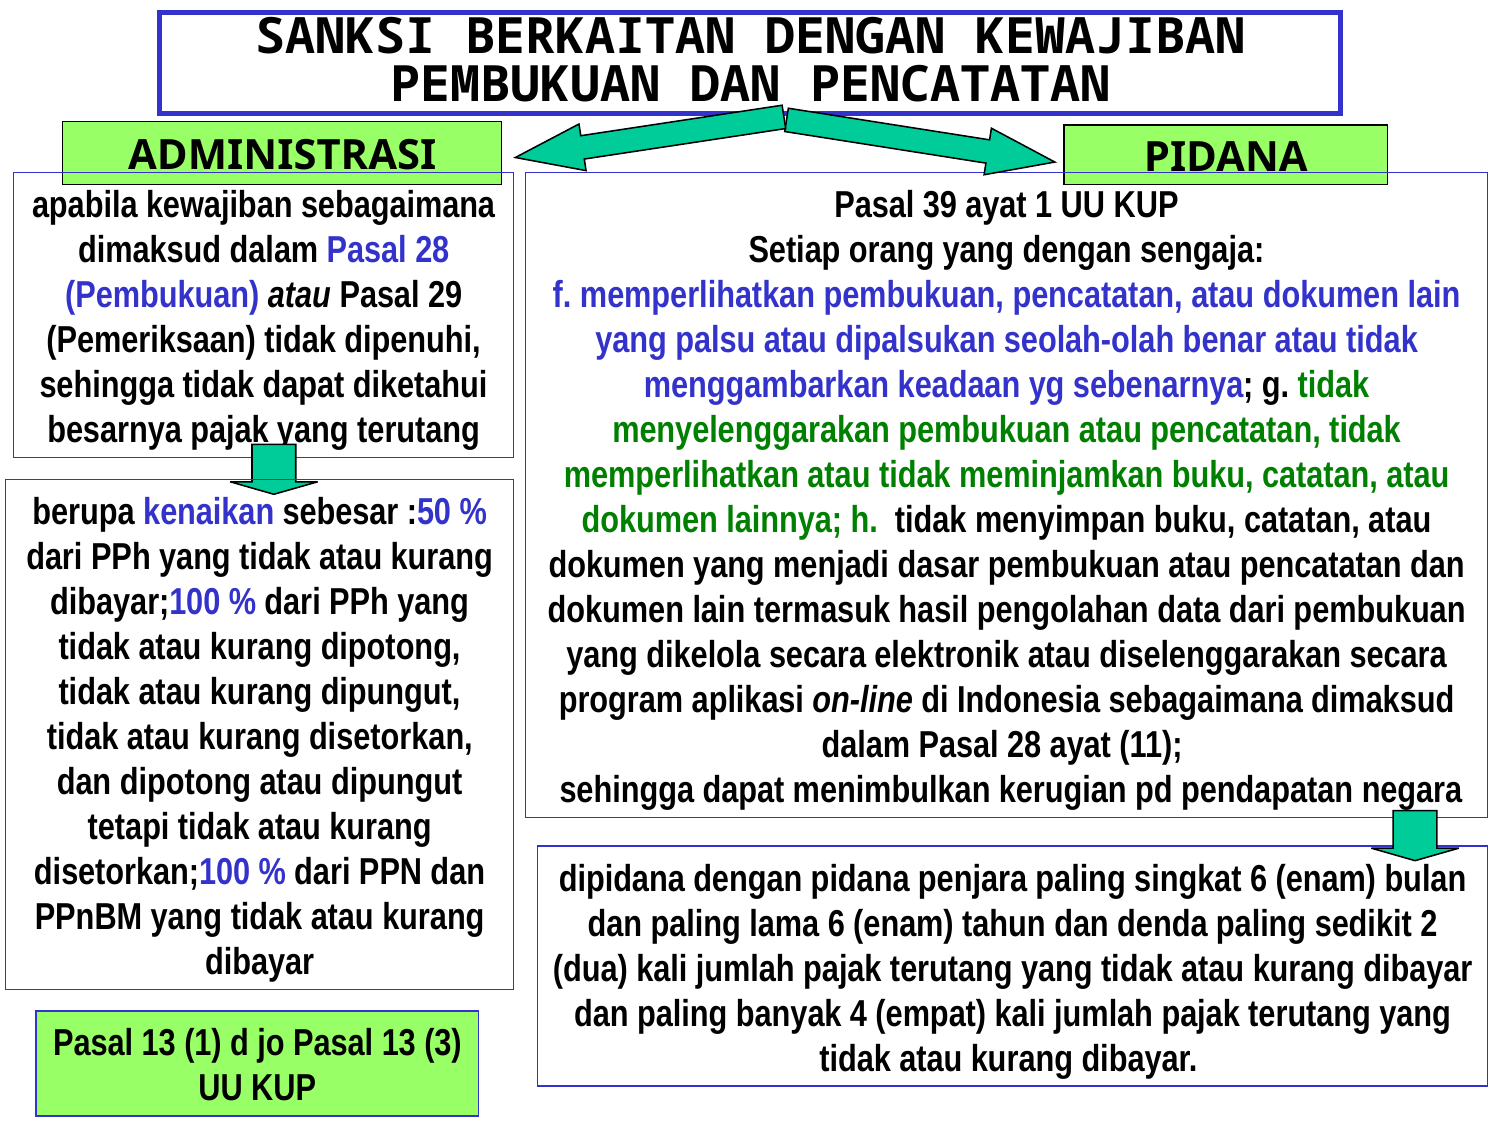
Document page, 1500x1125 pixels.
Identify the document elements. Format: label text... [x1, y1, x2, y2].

text_box apabila kewajiban sebagaimana dimaksud dalam Pasal 28 (Pembukuan) atau Pasal 29 (Pemeriksaan) tidak dipenuhi, sehingga tidak dapat diketahui besarnya pajak yang terutang [13, 172, 514, 458]
text_box dipidana dengan pidana penjara paling singkat 6 (enam) bulan dan paling lama 6 (enam) tahun dan denda paling sedikit 2 (dua) kali jumlah pajak terutang yang tidak atau kurang dibayar dan paling banyak 4 (empat) kali jumlah pajak terutang yang tidak atau kurang dibayar. [537, 846, 1488, 1086]
text_box PIDANA [1063, 124, 1388, 172]
text_box ADMINISTRASI [62, 121, 502, 172]
text_box [784, 108, 1055, 175]
title SANKSI BERKAITAN DENGAN KEWAJIBAN PEMBUKUAN DAN PENCATATAN [159, 12, 1341, 114]
text_box [1371, 810, 1459, 861]
text_box Pasal 13 (1) d jo Pasal 13 (3) UU KUP [36, 1010, 479, 1116]
text_box berupa kenaikan sebesar :50 % dari PPh yang tidak atau kurang dibayar;100 % dari PPh yang tidak atau kurang dipotong, tidak atau kurang dipungut, tidak atau kurang disetorkan, dan dipotong atau dipungut tetapi tidak atau kurang disetorkan;100 % dari PPN dan PPnBM yang tidak atau kurang dibayar [5, 479, 514, 990]
text_box Pasal 39 ayat 1 UU KUP Setiap orang yang dengan sengaja: f. memperlihatkan pembukuan, pencatatan, atau dokumen lain yang palsu atau dipalsukan seolah-olah benar atau tidak menggambarkan keadaan yg sebenarnya; g. tidak menyelenggarakan pembukuan atau pencatatan, tidak memperlihatkan atau tidak meminjamkan buku, catatan, atau dokumen lainnya; h. tidak menyimpan buku, catatan, atau dokumen yang menjadi dasar pembukuan atau pencatatan dan dokumen lain termasuk hasil pengolahan data dari pembukuan yang dikelola secara elektronik atau diselenggarakan secara program aplikasi on-line di Indonesia sebagaimana dimaksud dalam Pasal 28 ayat (11); sehingga dapat menimbulkan kerugian pd pendapatan negara [525, 172, 1488, 818]
text_box [251, 444, 296, 479]
text_box [515, 105, 786, 171]
